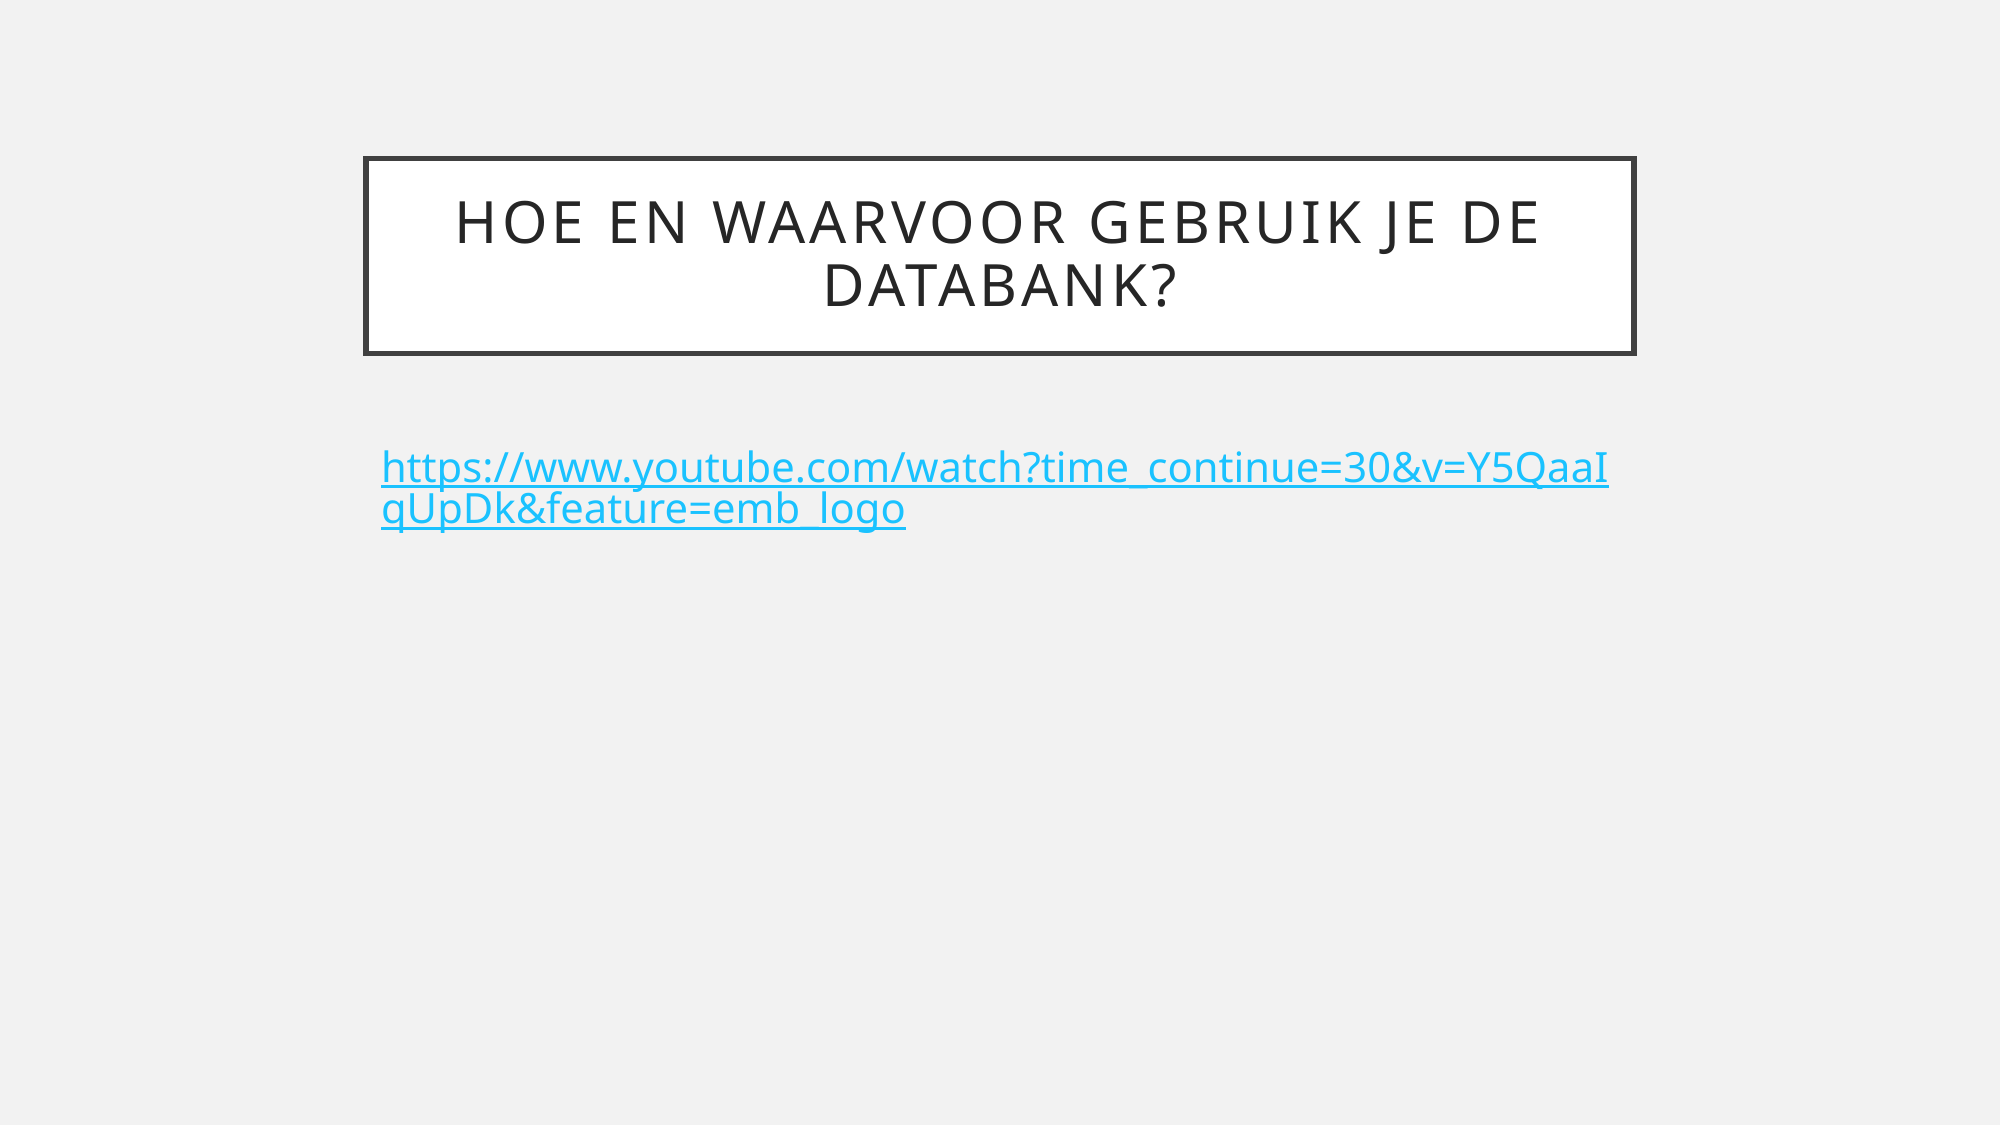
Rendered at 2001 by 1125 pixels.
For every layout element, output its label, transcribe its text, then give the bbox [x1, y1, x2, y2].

title Hoe en waarvoor gebruik je de databank? [363, 156, 1637, 356]
list https://www.youtube.com/watch?time_continue=30&v=Y5QaaIqUpDk&feature=emb_logo [366, 432, 1634, 942]
